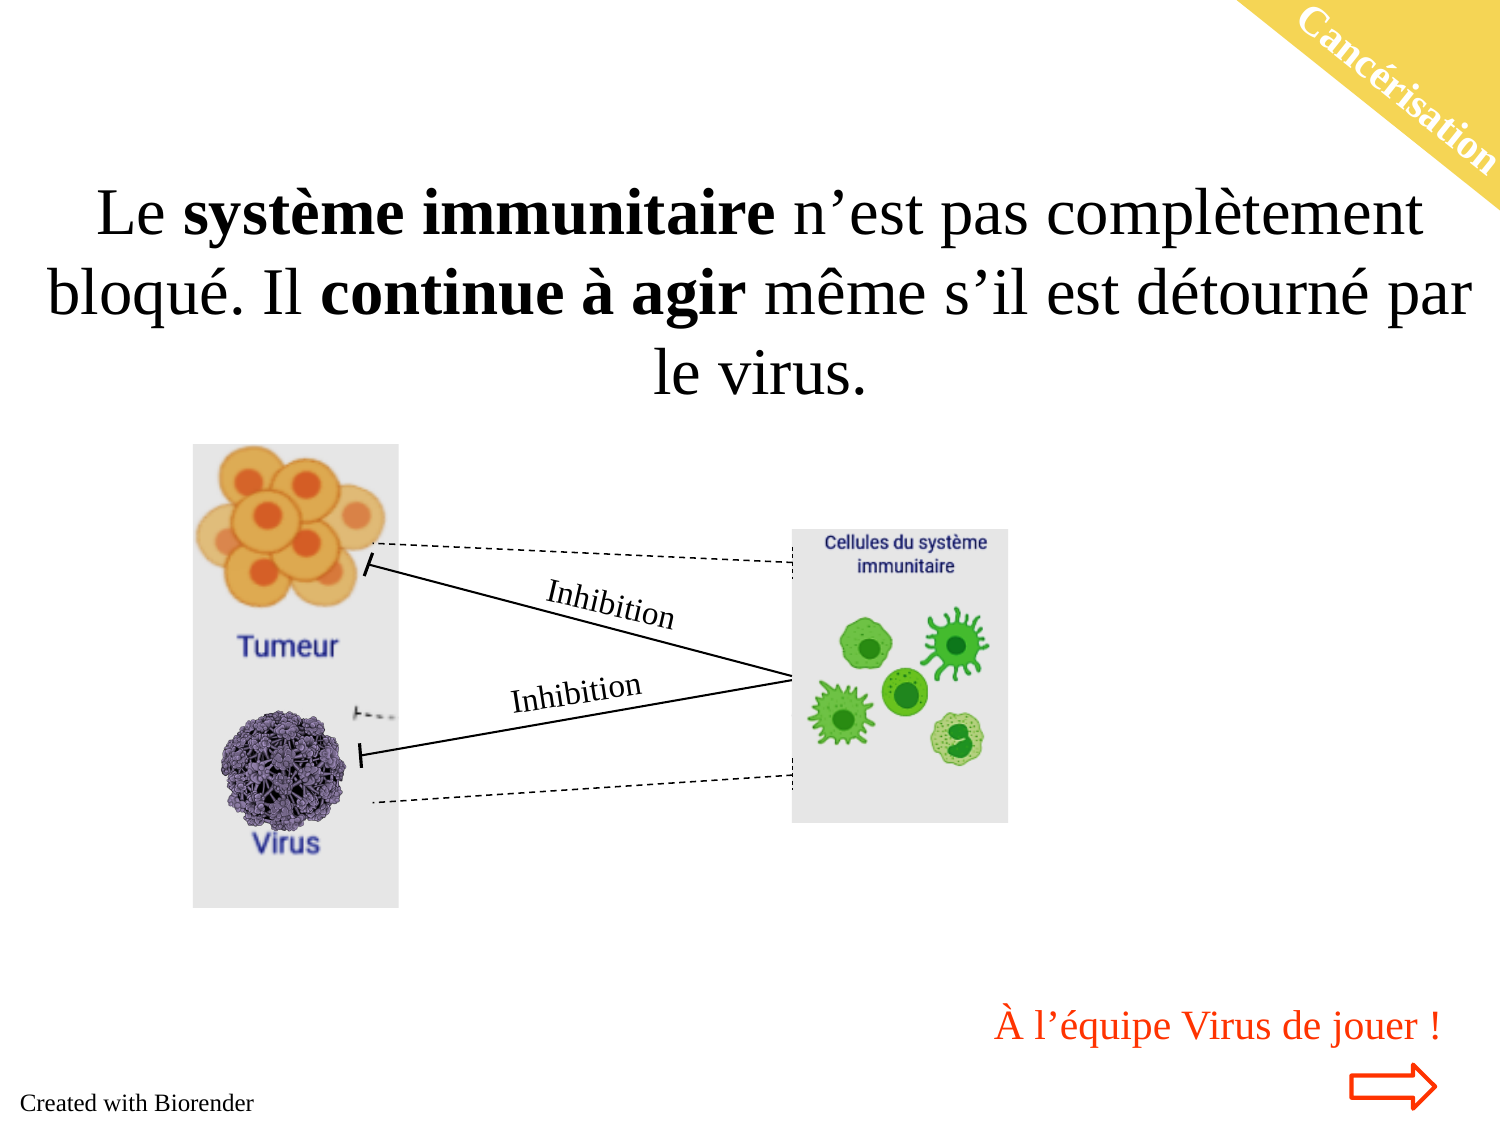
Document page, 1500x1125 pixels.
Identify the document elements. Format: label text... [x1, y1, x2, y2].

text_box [363, 552, 793, 677]
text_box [382, 783, 793, 803]
picture [791, 529, 1009, 823]
text_box Le système immunitaire n’est pas complètement bloqué. Il continue à agir même s’il est détourné par le virus. [10, 160, 1500, 416]
text_box [1233, 0, 1500, 214]
text_box Cancérisation [1272, 0, 1500, 203]
text_box À l’équipe Virus de jouer ! [978, 990, 1458, 1055]
text_box [1349, 1062, 1438, 1111]
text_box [357, 651, 786, 776]
text_box Created with Biorender [4, 1079, 269, 1125]
picture [186, 444, 399, 909]
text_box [372, 543, 793, 551]
